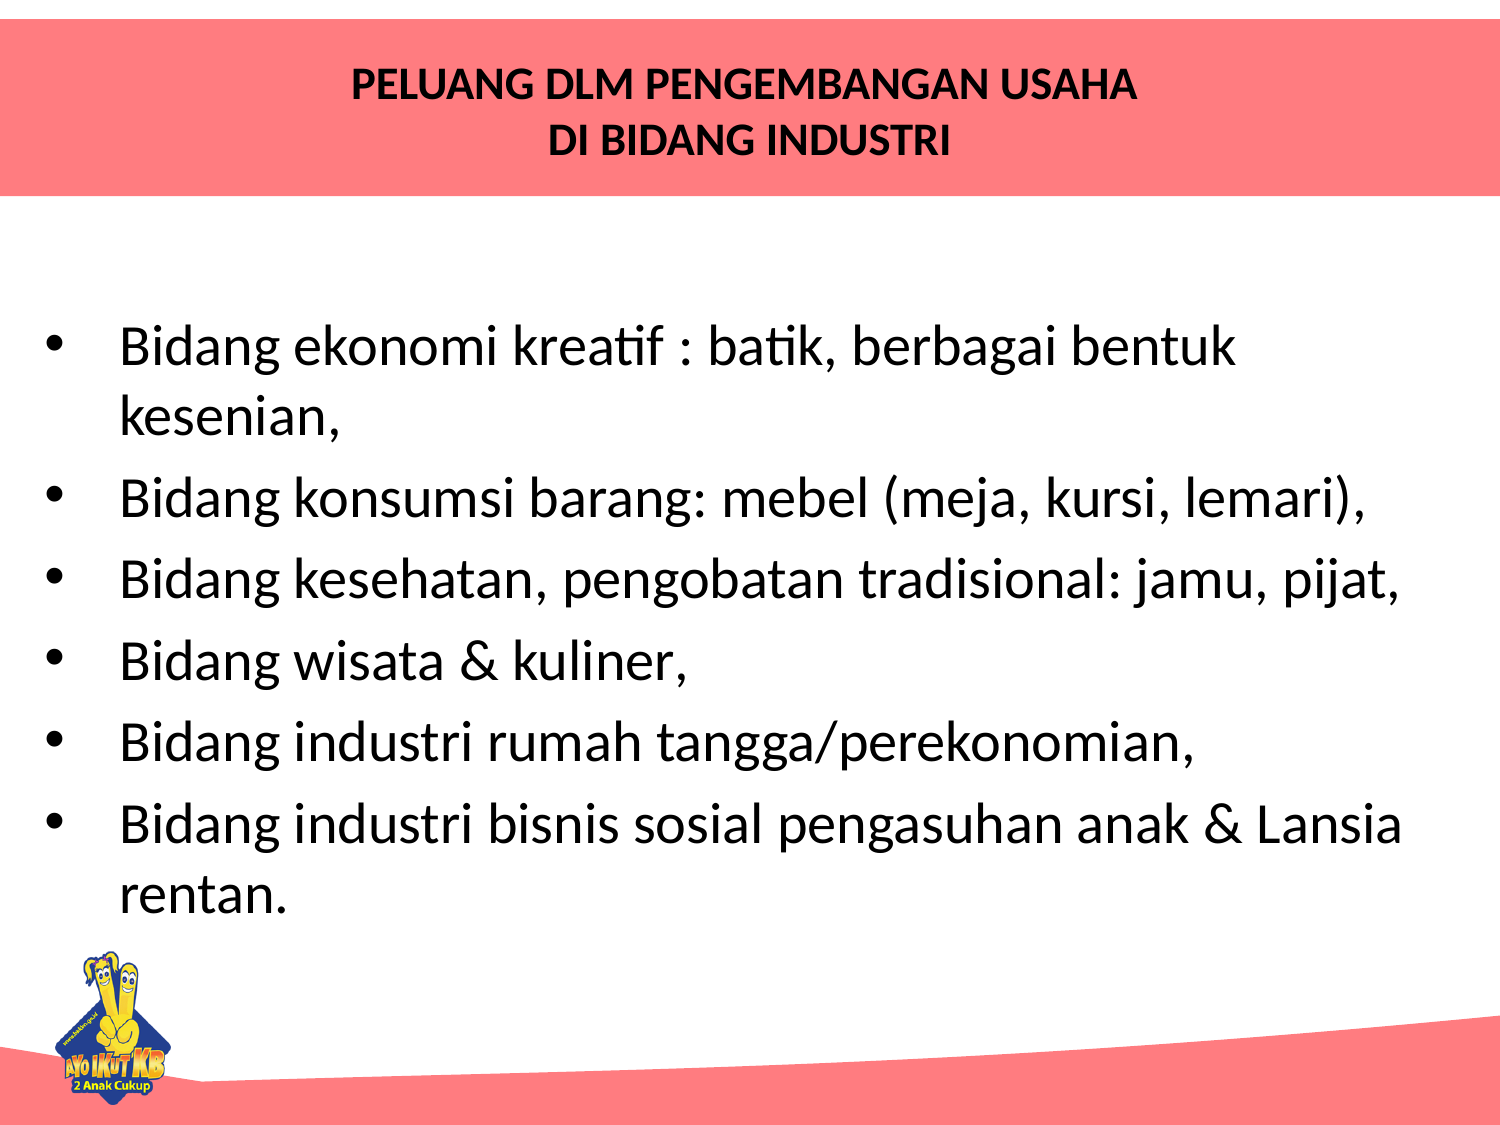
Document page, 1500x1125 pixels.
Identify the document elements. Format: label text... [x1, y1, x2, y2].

list Bidang ekonomi kreatif : batik, berbagai bentuk kesenian, Bidang konsumsi barang: mebel (meja, kursi, lemari), Bidang kesehatan, pengobatan tradisional: jamu, pijat, Bidang wisata & kuliner, Bidang industri rumah tangga/perekonomian, Bidang industri bisnis sosial pengasuhan anak & Lansia rentan. [29, 208, 1471, 1024]
title PELUANG DLM PENGEMBANGAN USAHA DI BIDANG INDUSTRI [29, 44, 1471, 173]
picture [53, 1024, 172, 1105]
